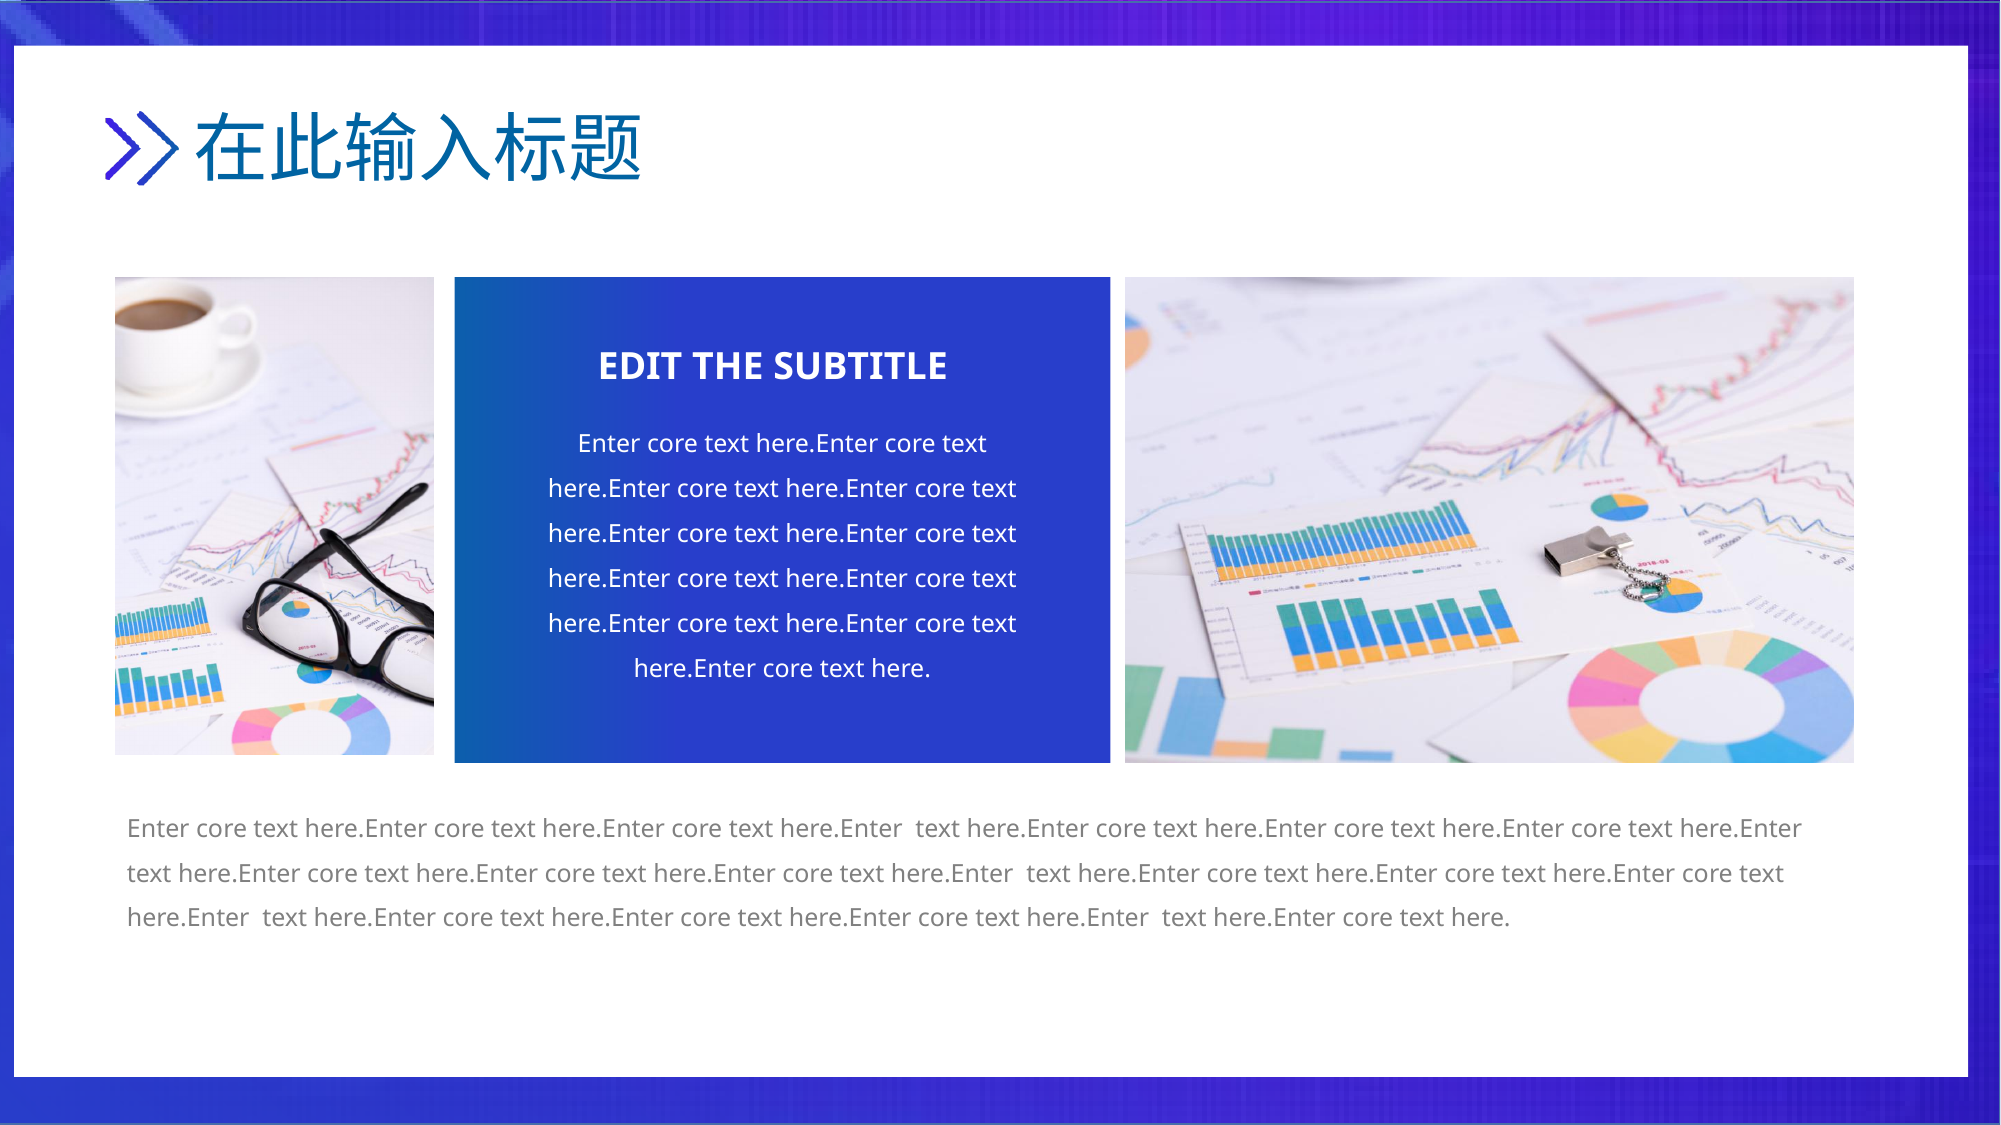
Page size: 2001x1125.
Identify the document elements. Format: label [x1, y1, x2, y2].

text_box [101, 99, 1854, 953]
